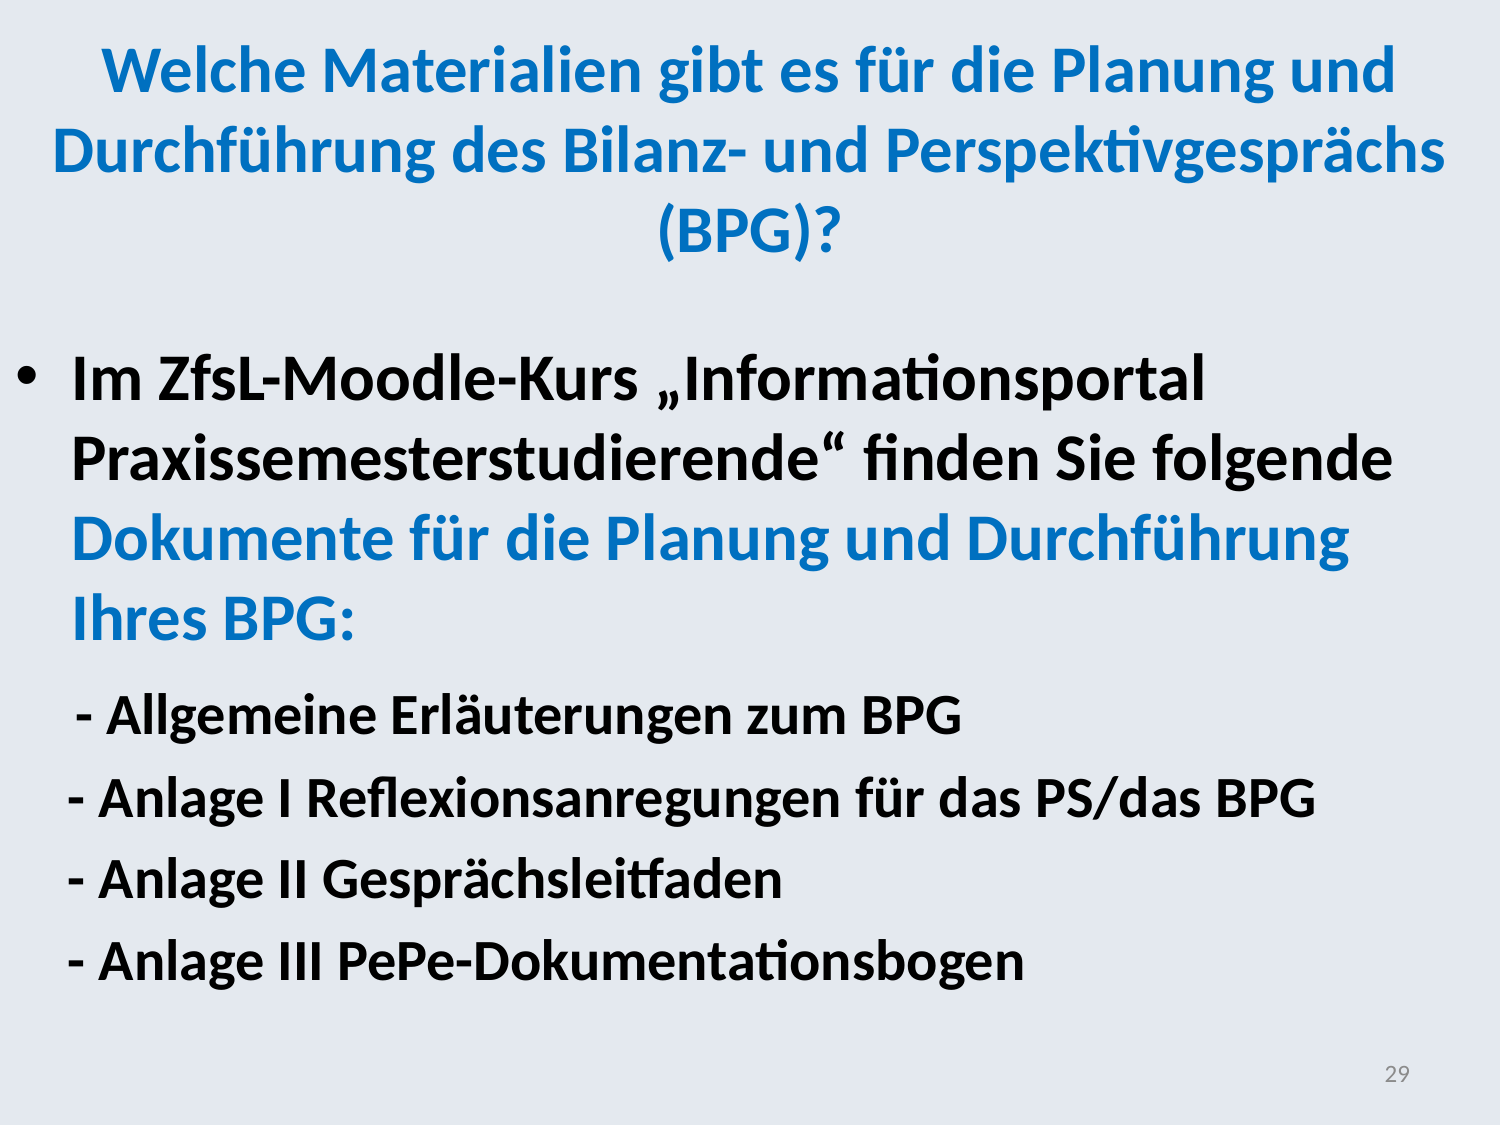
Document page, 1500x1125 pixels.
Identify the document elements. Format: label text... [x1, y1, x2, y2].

list Im ZfsL-Moodle-Kurs „Informationsportal Praxissemesterstudierende“ finden Sie folgende Dokumente für die Planung und Durchführung Ihres BPG: - Allgemeine Erläuterungen zum BPG - Anlage I Reflexionsanregungen für das PS/das BPG - Anlage II Gesprächsleitfaden - Anlage III PePe-Dokumentationsbogen [0, 326, 1500, 1125]
title Welche Materialien gibt es für die Planung und Durchführung des Bilanz- und Perspektivgesprächs (BPG)? [0, 0, 1500, 291]
slide_number 29 [1074, 1042, 1425, 1103]
